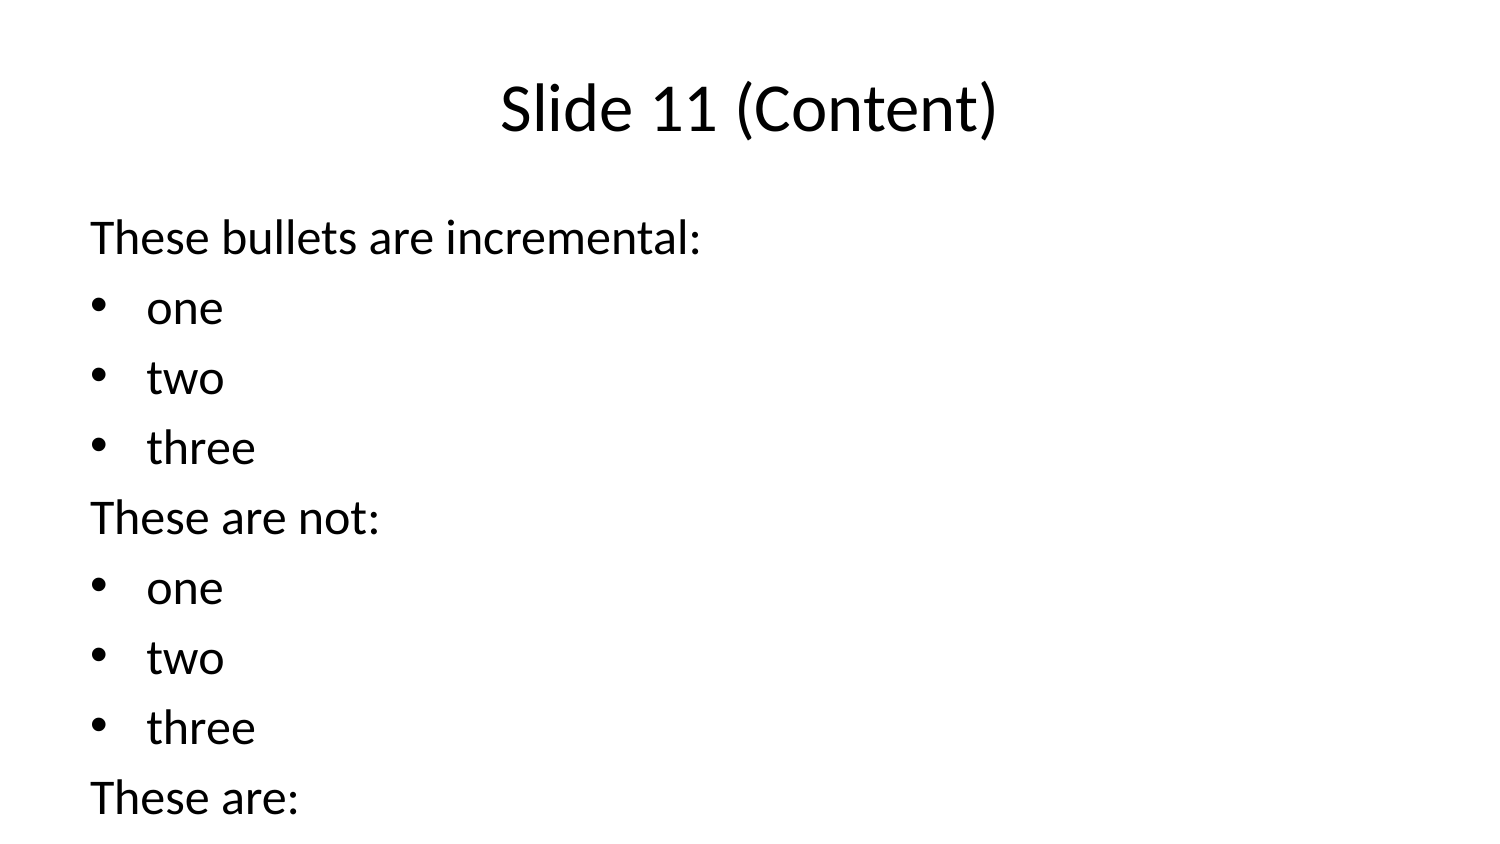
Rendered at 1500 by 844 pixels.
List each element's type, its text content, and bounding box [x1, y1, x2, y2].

list These bullets are incremental: one two three These are not: one two three These are: one two three [75, 196, 1425, 754]
title Slide 11 (Content) [75, 33, 1425, 175]
